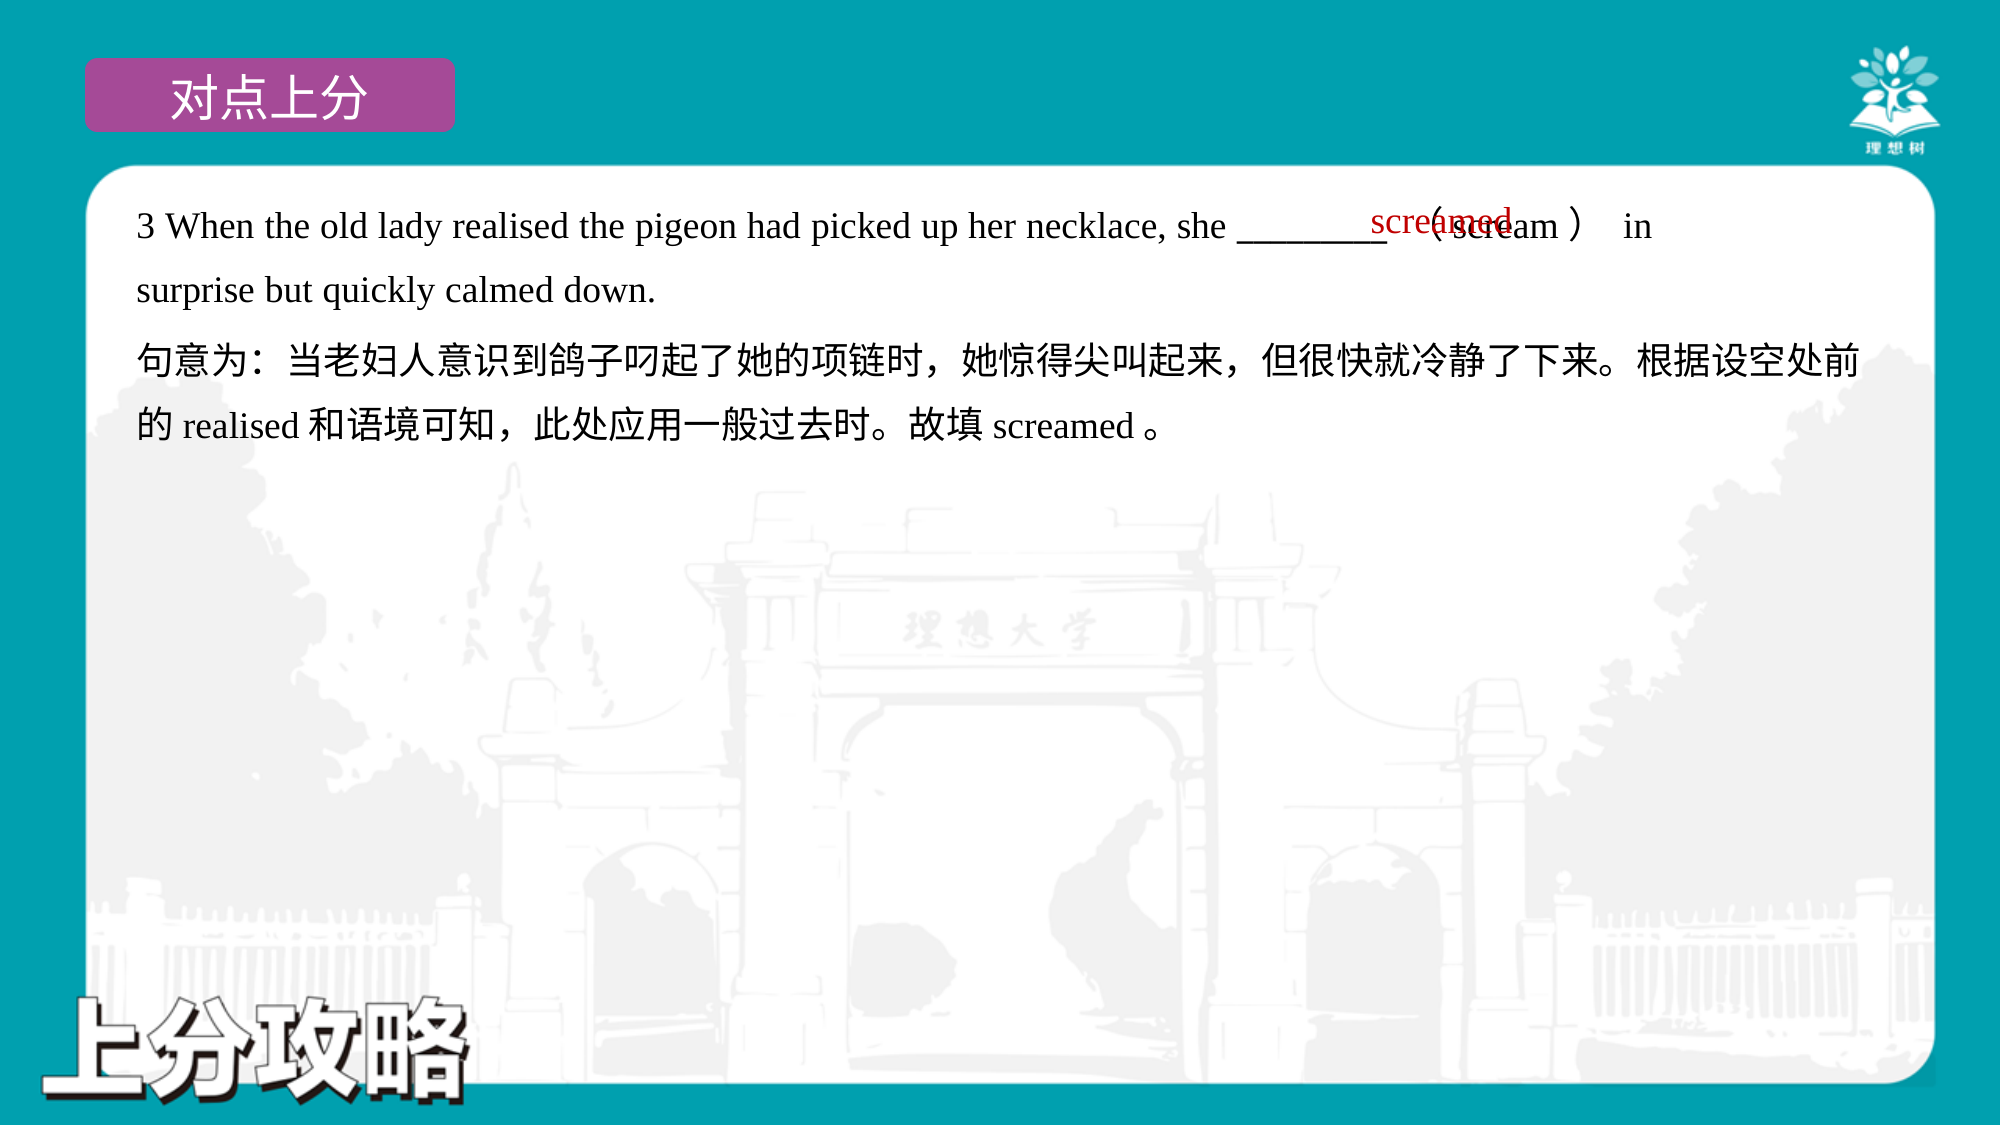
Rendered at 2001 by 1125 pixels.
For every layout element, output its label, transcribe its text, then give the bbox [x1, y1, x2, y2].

text_box screamed [1357, 172, 1527, 234]
text_box 3 When the old lady realised the pigeon had picked up her necklace, she _________ （scream） in surprise but quickly calmed down. [136, 176, 1865, 304]
text_box 句意为：当老妇人意识到鸽子叼起了她的项链时，她惊得尖叫起来，但很快就冷静了下来。根据设空处前 的realised和语境可知，此处应用一般过去时。故填screamed。 [136, 312, 1865, 440]
picture [0, 0, 2000, 1125]
